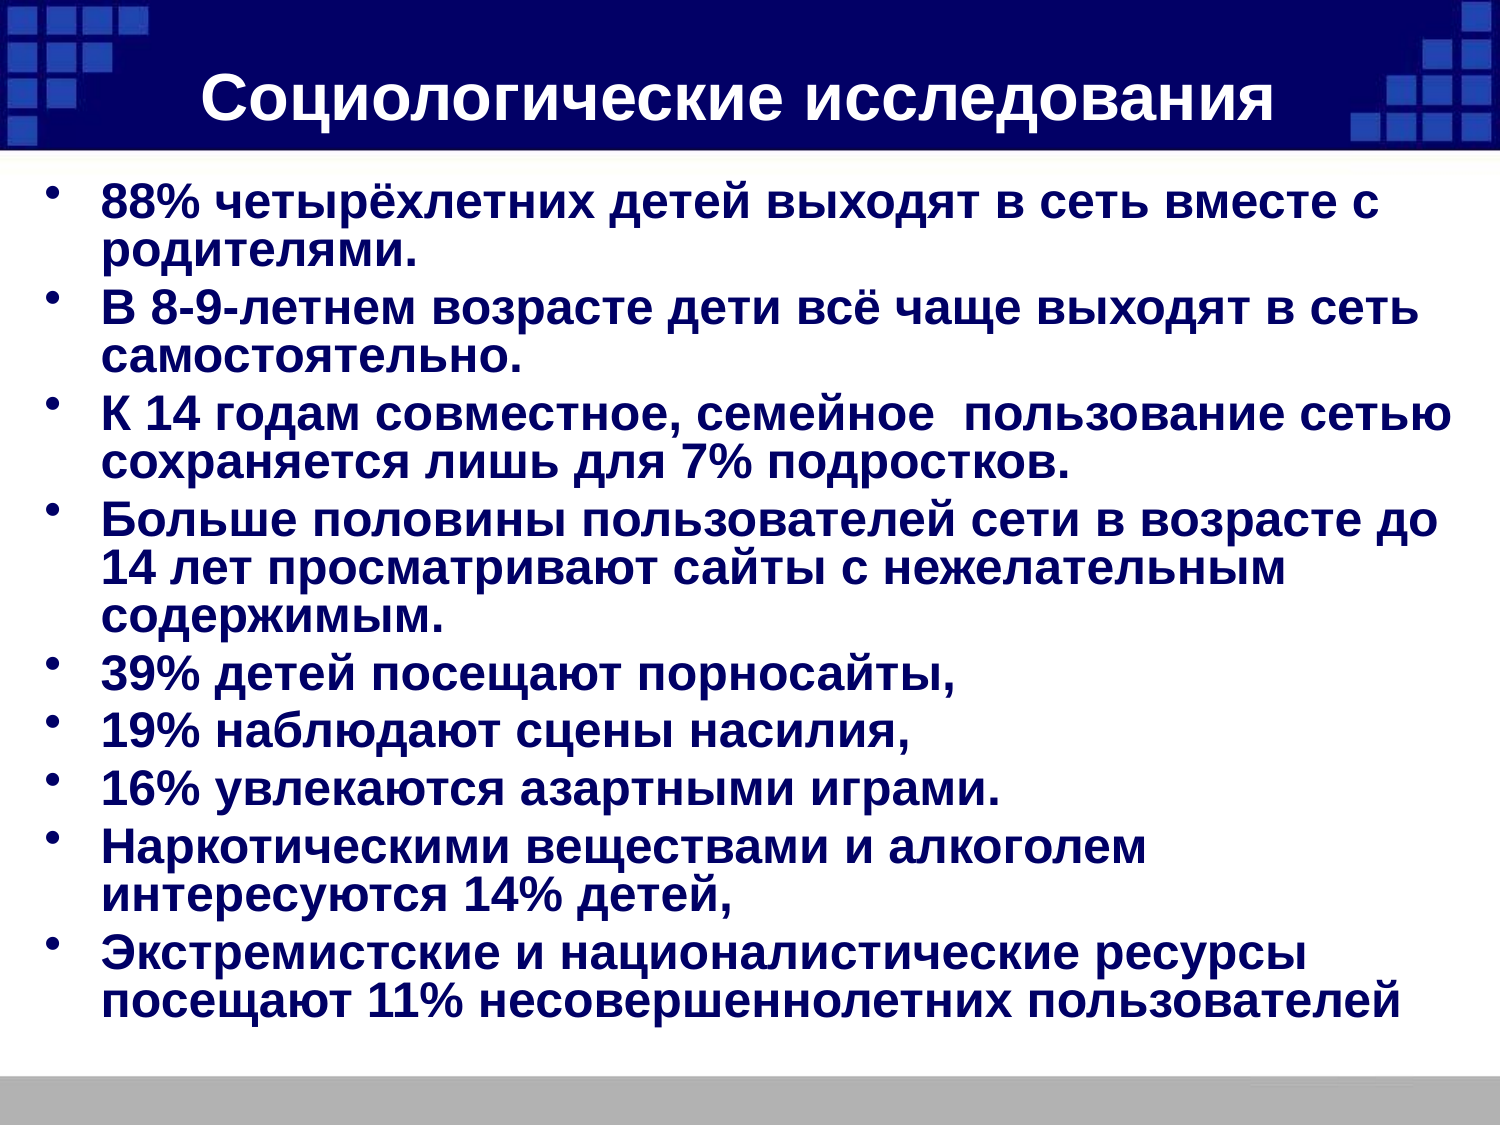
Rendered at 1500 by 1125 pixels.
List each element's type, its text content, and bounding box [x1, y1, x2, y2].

picture [0, 0, 1500, 1125]
title Социологические исследования [76, 30, 1428, 138]
list 88% четырёхлетних детей выходят в сеть вместе с родителями. В 8-9-летнем возрасте дети всё чаще выходят в сеть самостоятельно. К 14 годам совместное, семейное пользование сетью сохраняется лишь для 7% подростков. Больше половины пользователей сети в возрасте до 14 лет просматривают сайты с нежелательным содержимым. 39% детей посещают порносайты, 19% наблюдают сцены насилия, 16% увлекаются азартными играми. Наркотическими веществами и алкоголем интересуются 14% детей, Экстремистские и националистические ресурсы посещают 11% несовершеннолетних пользователей [29, 172, 1471, 1083]
